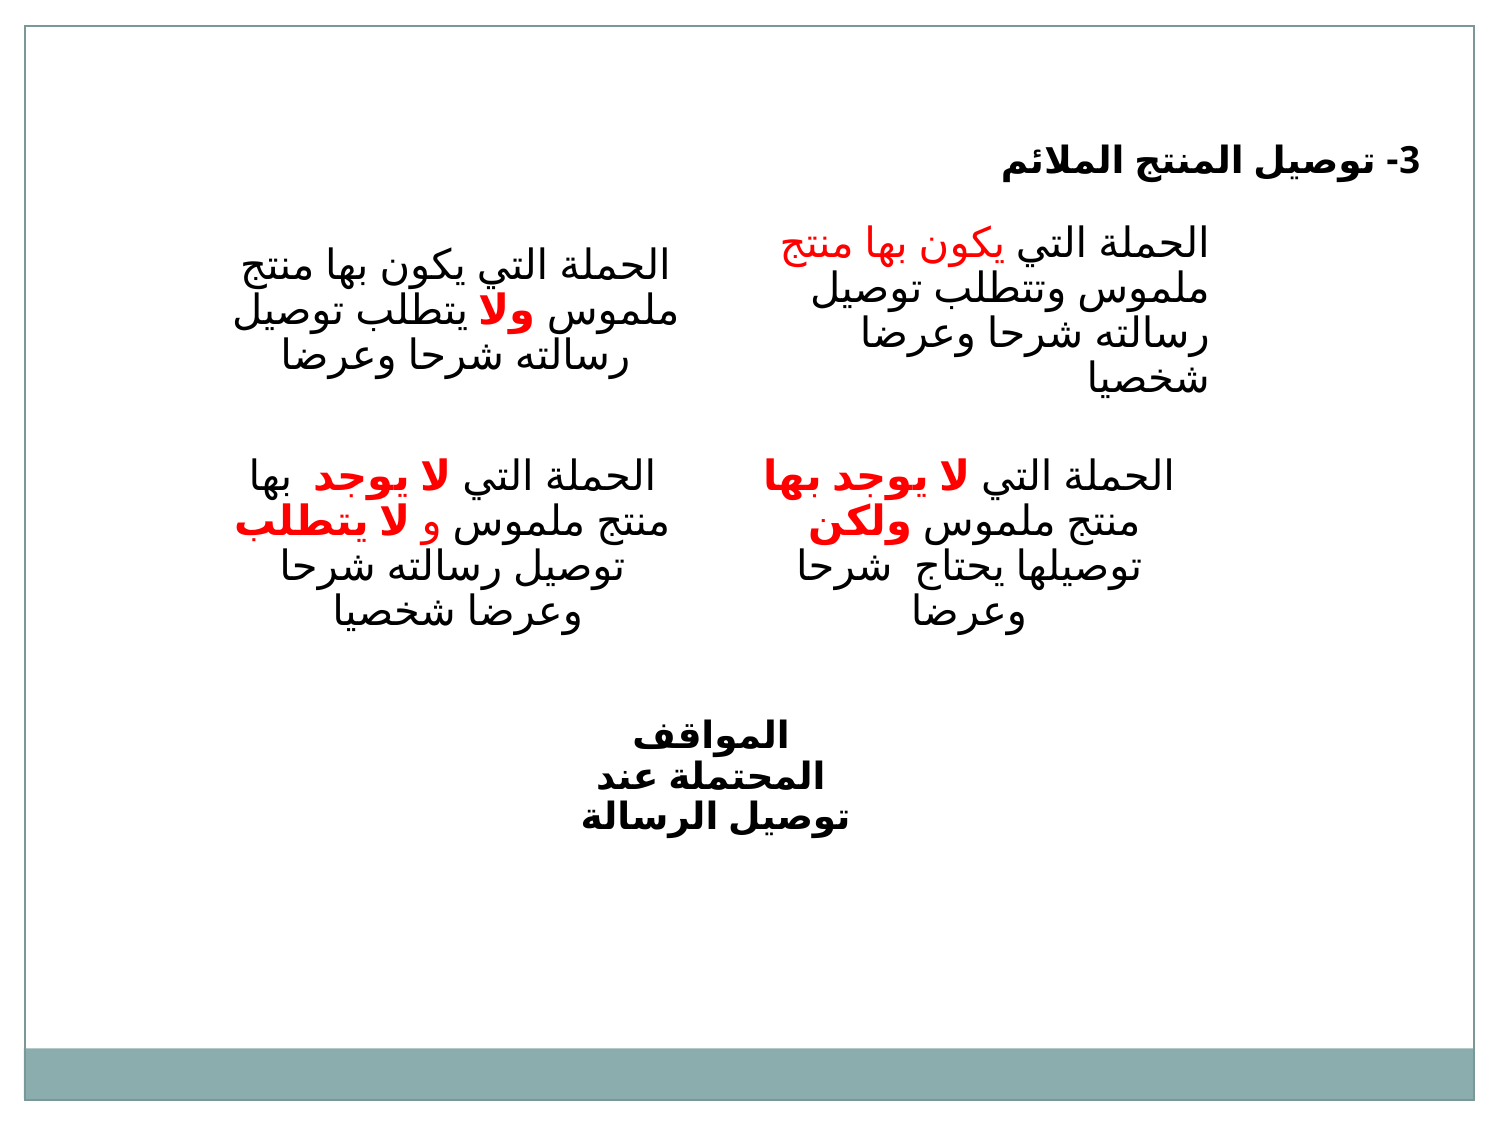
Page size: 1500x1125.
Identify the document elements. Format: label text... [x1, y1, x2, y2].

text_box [175, 210, 1247, 878]
text_box 3- توصيل المنتج الملائم [976, 128, 1435, 189]
